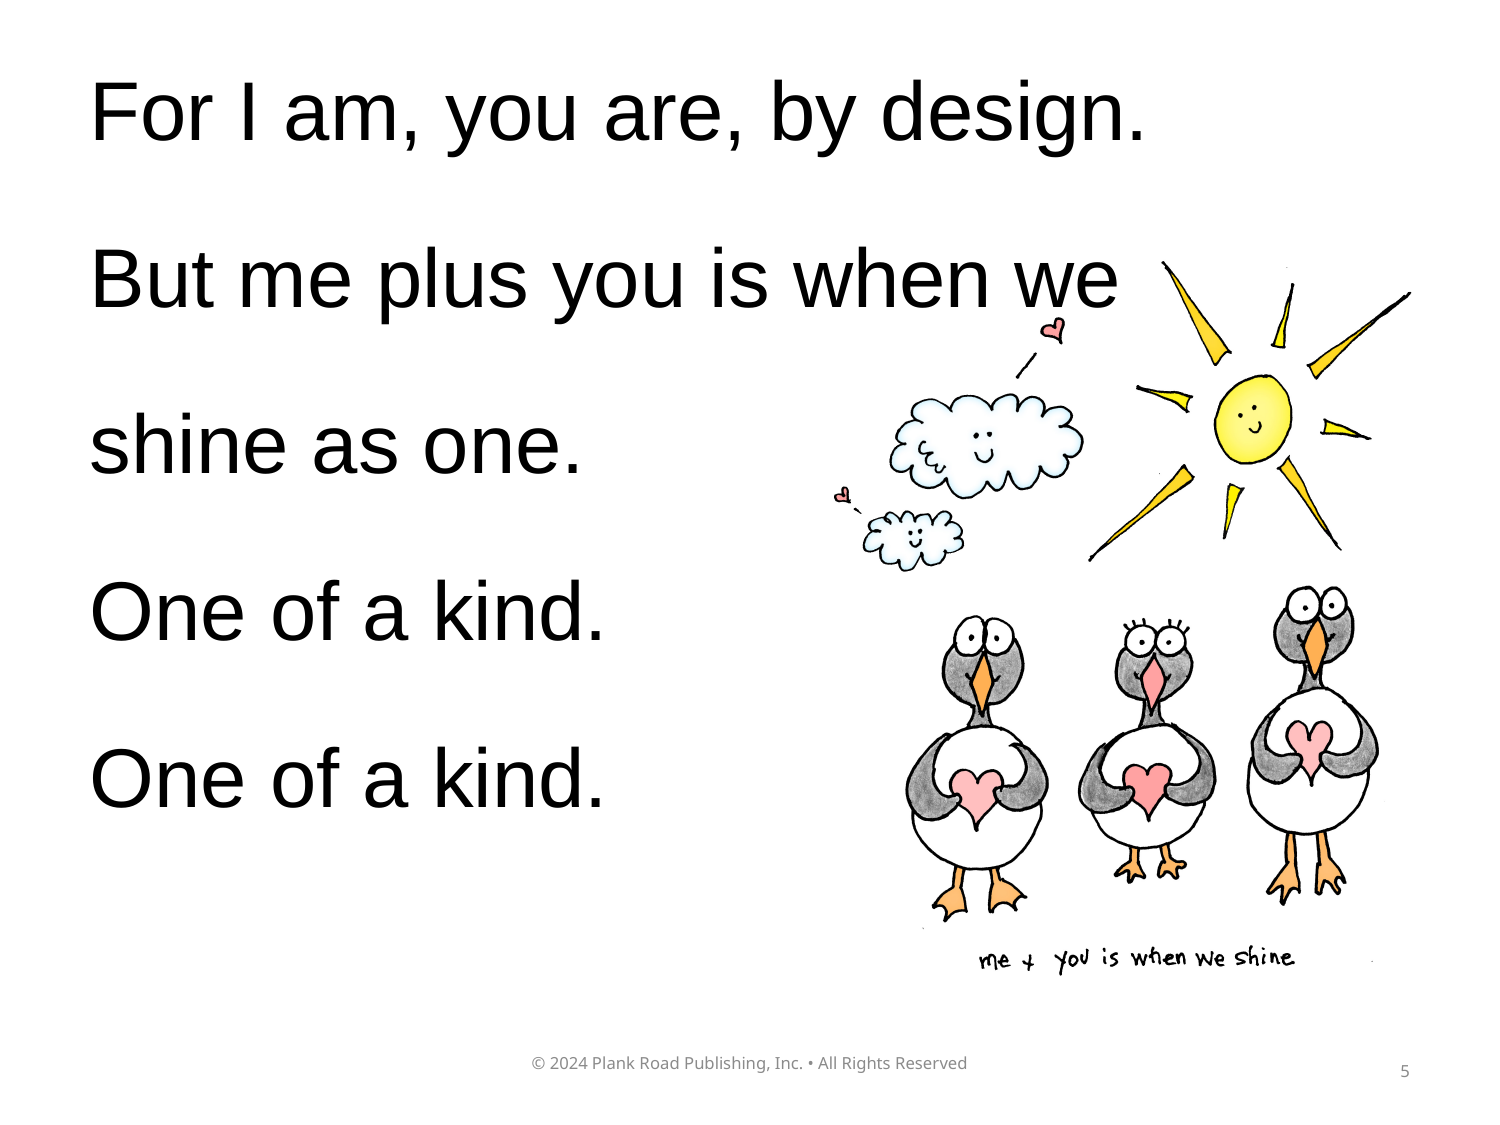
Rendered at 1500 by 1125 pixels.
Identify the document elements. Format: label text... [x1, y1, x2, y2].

picture [819, 247, 1426, 977]
slide_number 5 [1074, 1042, 1425, 1103]
list For I am, you are, by design. But me plus you is when we shine as one. One of a kind. One of a kind. [75, 0, 1425, 1014]
